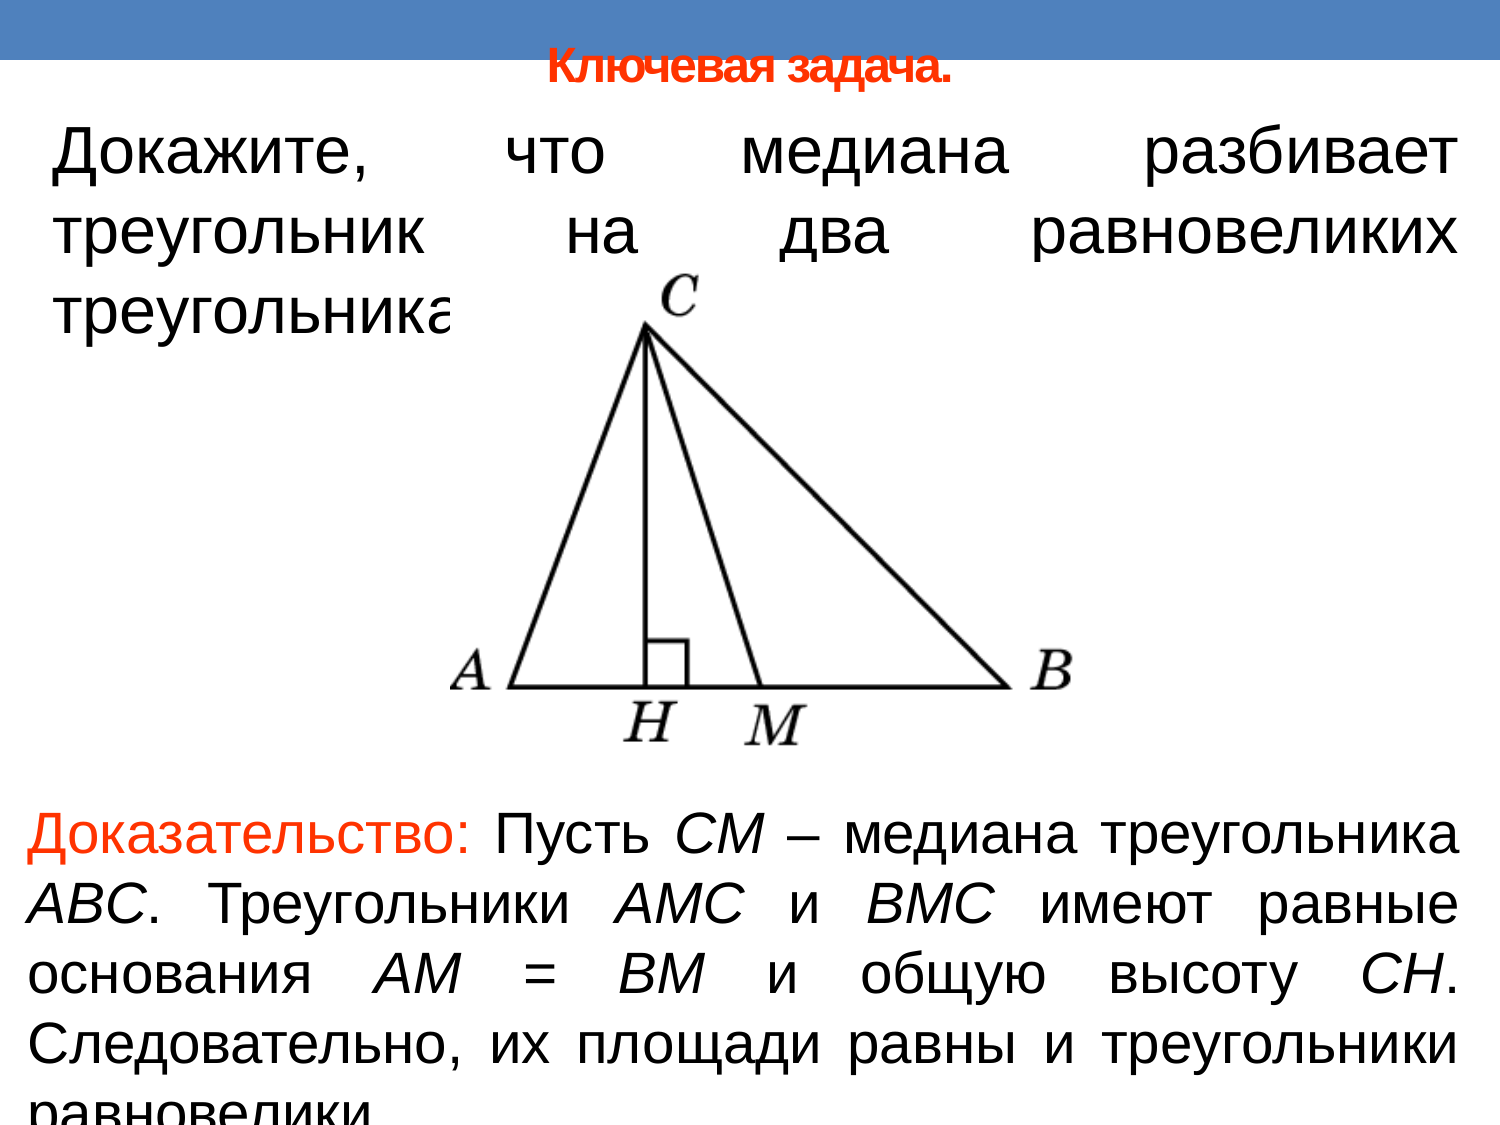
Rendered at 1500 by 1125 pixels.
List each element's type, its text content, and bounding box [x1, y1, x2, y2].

title Ключевая задача. [112, 24, 1388, 99]
picture [449, 262, 1077, 761]
text_box Доказательство: Пусть CM – медиана треугольника ABC. Треугольники AMC и BMC имеют равные основания AM = BM и общую высоту CH. Следовательно, их площади равны и треугольники равновелики. [12, 787, 1475, 1125]
text_box Докажите, что медиана разбивает треугольник на два равновеликих треугольника. [37, 99, 1475, 355]
